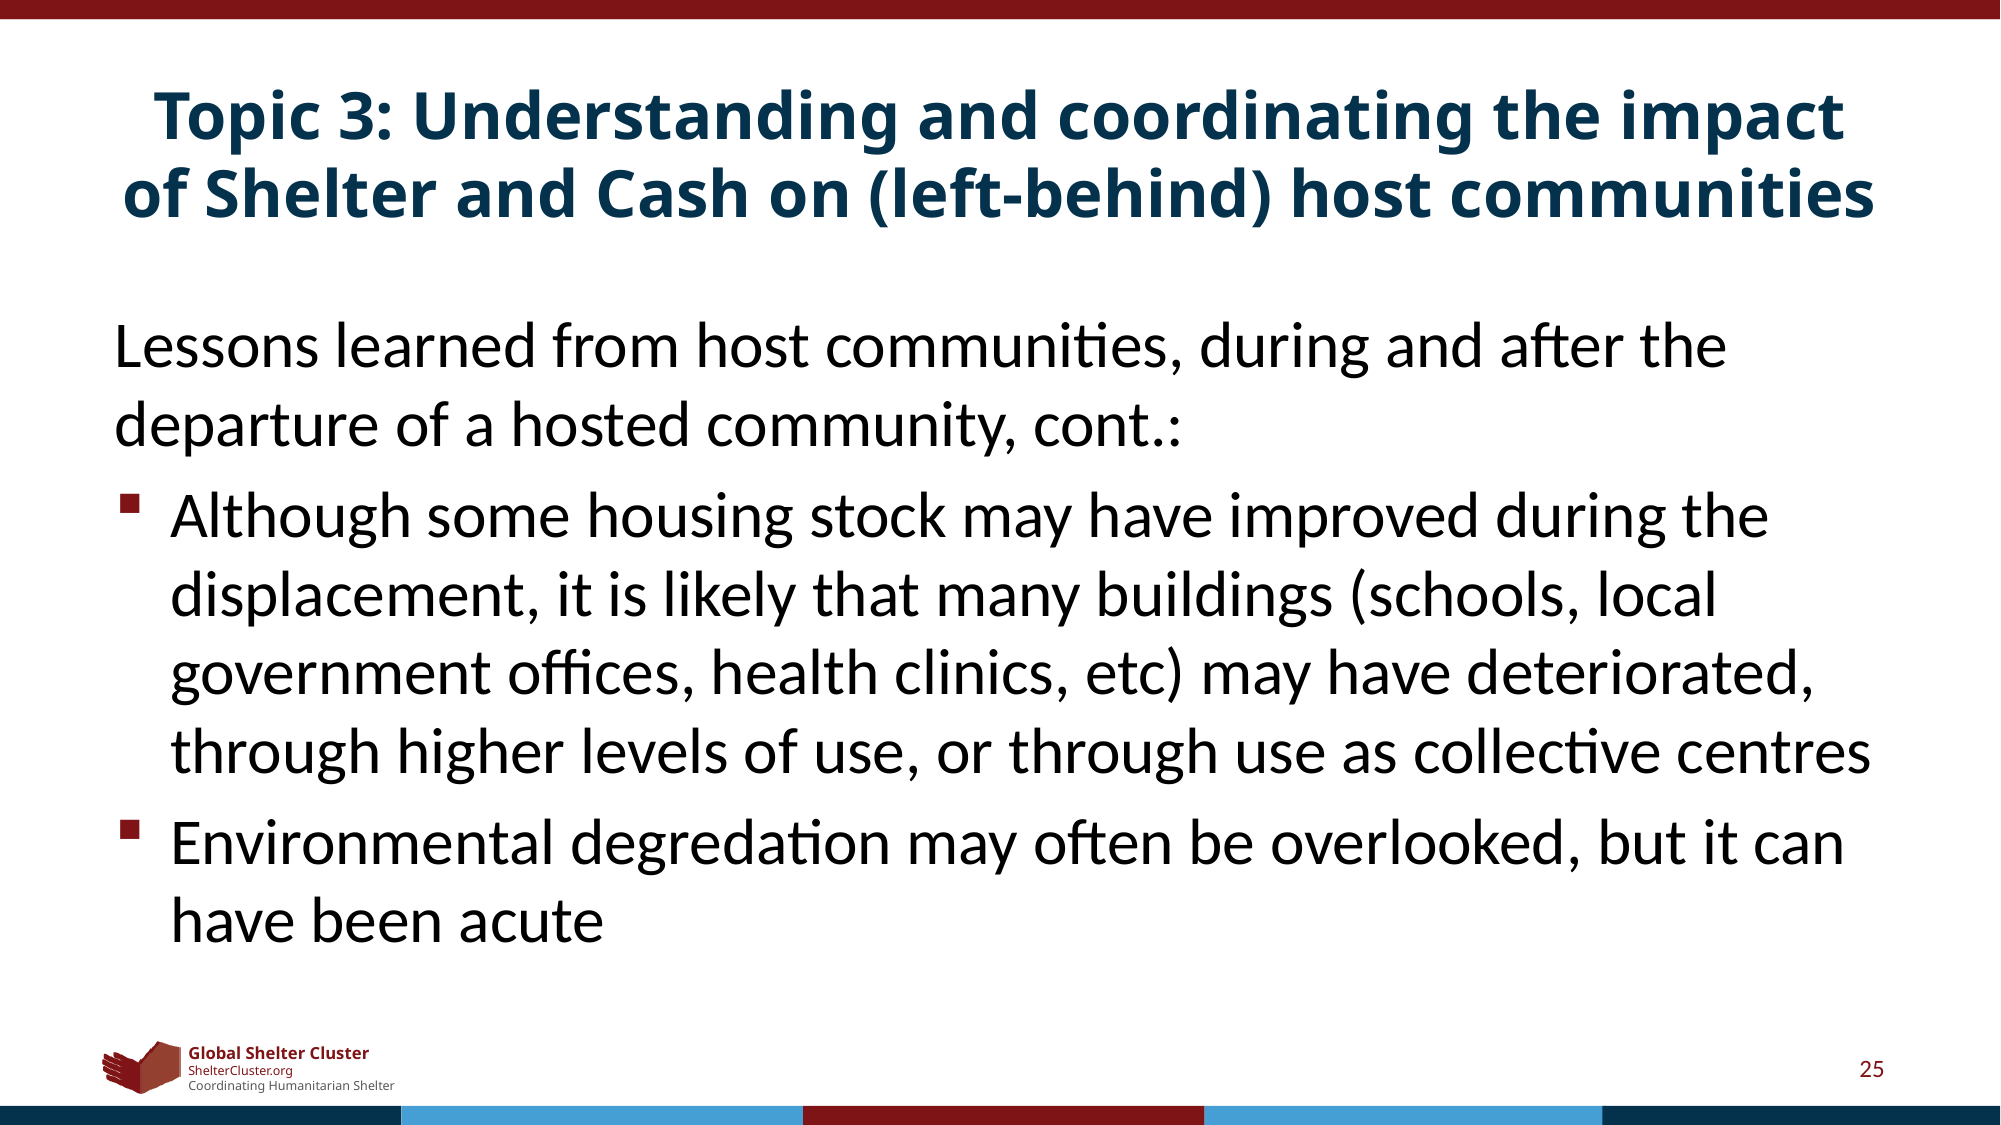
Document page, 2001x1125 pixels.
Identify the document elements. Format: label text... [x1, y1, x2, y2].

list Lessons learned from host communities, during and after the departure of a hosted community, cont.: Although some housing stock may have improved during the displacement, it is likely that many buildings (schools, local government offices, health clinics, etc) may have deteriorated, through higher levels of use, or through use as collective centres Environmental degredation may often be overlooked, but it can have been acute [99, 295, 1900, 1038]
picture [102, 1041, 181, 1094]
title Topic 3: Understanding and coordinating the impact of Shelter and Cash on (left-behind) host communities [99, 58, 1900, 247]
slide_number 25 [1433, 1037, 1900, 1098]
